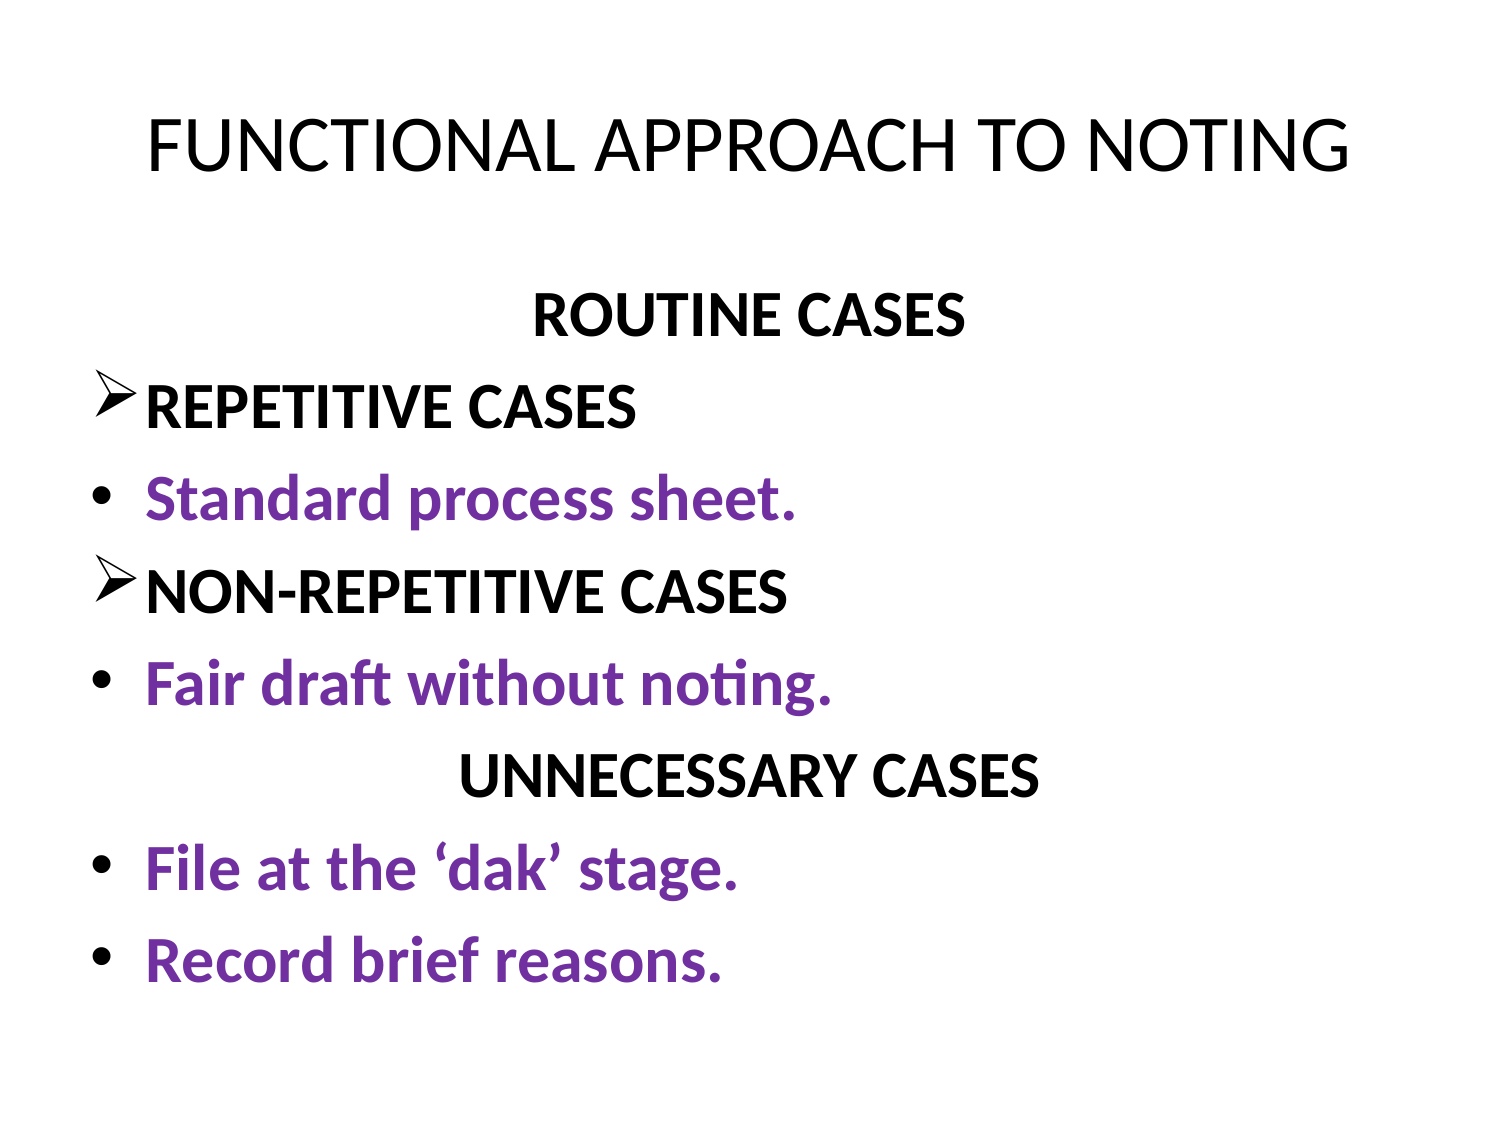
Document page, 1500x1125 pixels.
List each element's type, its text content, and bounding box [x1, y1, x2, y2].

list ROUTINE CASES REPETITIVE CASES Standard process sheet. NON-REPETITIVE CASES Fair draft without noting. UNNECESSARY CASES File at the ‘dak’ stage. Record brief reasons. [75, 262, 1425, 1005]
title FUNCTIONAL APPROACH TO NOTING [75, 45, 1425, 233]
